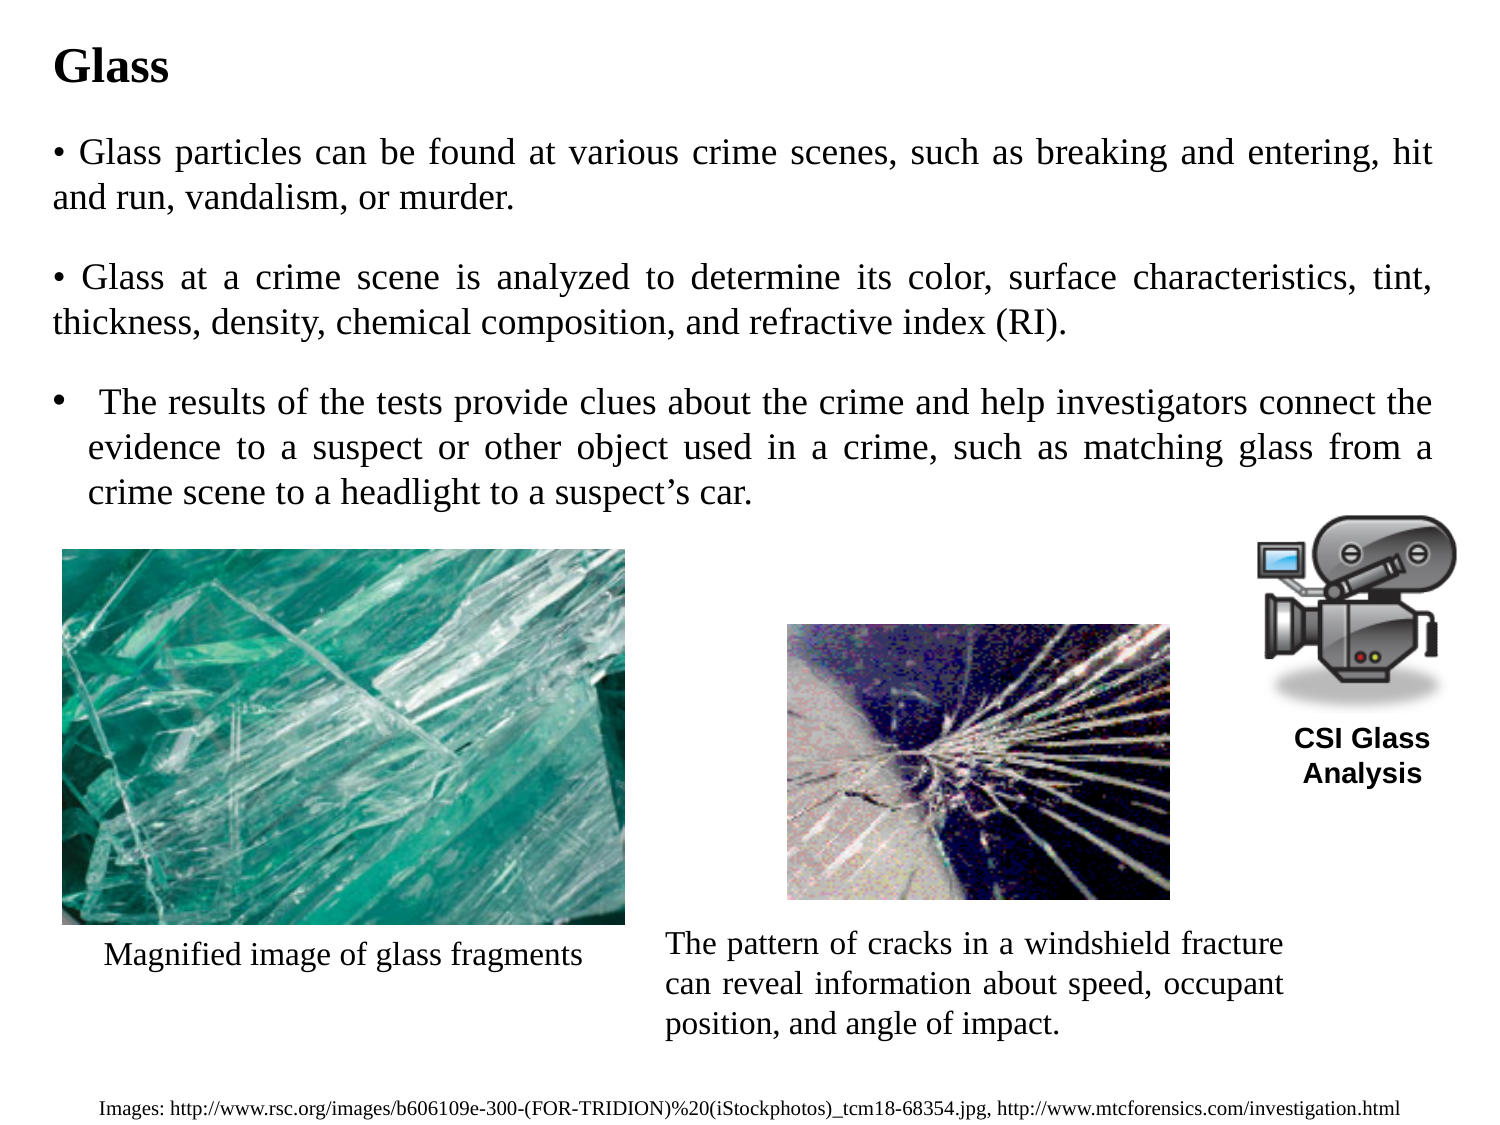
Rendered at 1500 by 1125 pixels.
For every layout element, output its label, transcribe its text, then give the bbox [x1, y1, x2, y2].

picture [62, 549, 626, 926]
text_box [649, 624, 1301, 1051]
picture [1249, 499, 1463, 713]
text_box Glass • Glass particles can be found at various crime scenes, such as breaking and entering, hit and run, vandalism, or murder. • Glass at a crime scene is analyzed to determine its color, surface characteristics, tint, thickness, density, chemical composition, and refractive index (RI). The results of the tests provide clues about the crime and help investigators connect the evidence to a suspect or other object used in a crime, such as matching glass from a crime scene to a headlight to a suspect’s car. [37, 24, 1450, 565]
text_box Images: http://www.rsc.org/images/b606109e-300-(FOR-TRIDION)%20(iStockphotos)_tcm18-68354.jpg, http://www.mtcforensics.com/investigation.html [0, 1087, 1500, 1125]
text_box CSI Glass Analysis [1304, 719, 1463, 798]
text_box Magnified image of glass fragments [62, 932, 625, 980]
